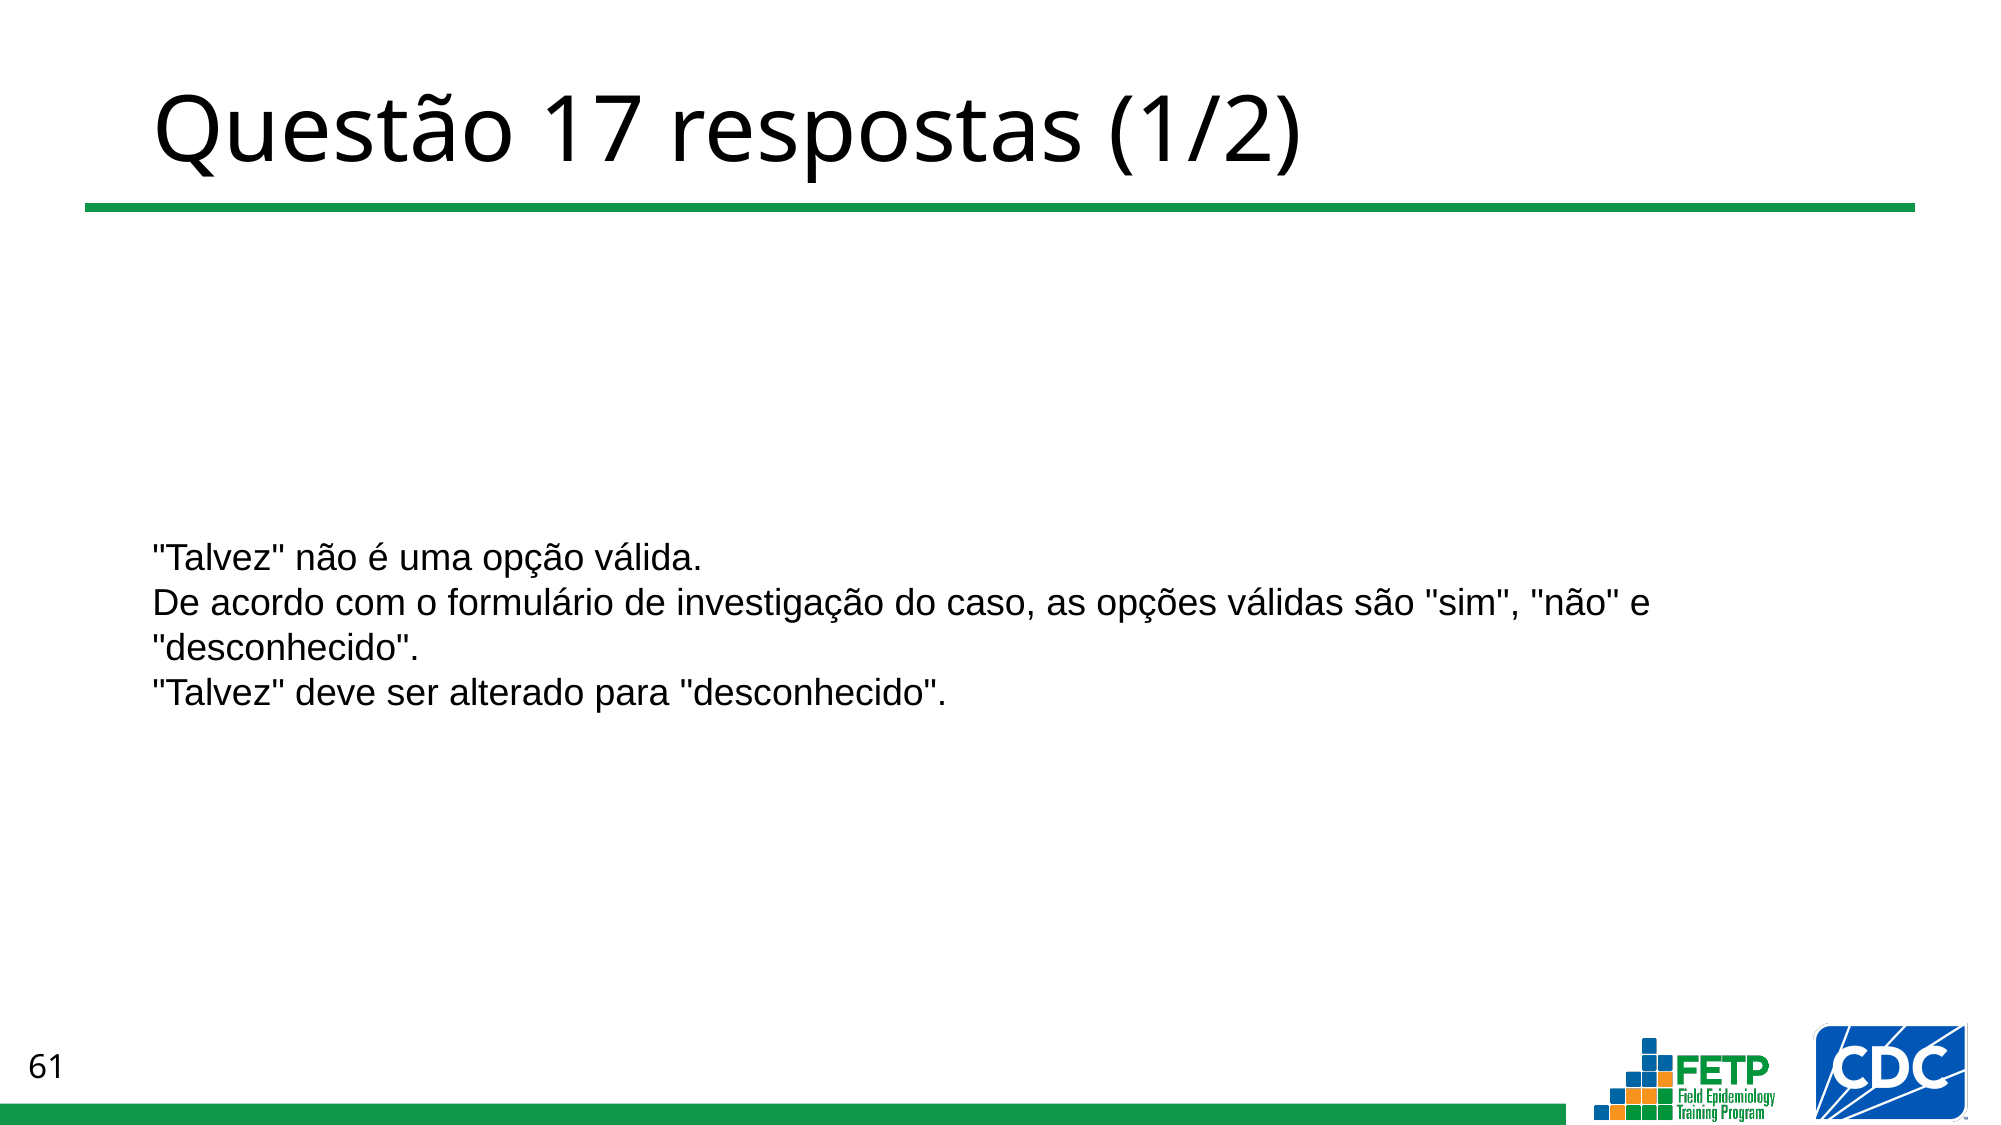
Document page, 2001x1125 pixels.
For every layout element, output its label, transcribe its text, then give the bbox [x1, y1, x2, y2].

list "Talvez" não é uma opção válida. De acordo com o formulário de investigação do caso, as opções válidas são "sim", "não" e "desconhecido". "Talvez" deve ser alterado para "desconhecido". [137, 242, 1725, 1004]
title Questão 17 respostas (1/2) [137, 75, 1863, 207]
picture [1813, 1023, 1968, 1122]
picture [1594, 1038, 1775, 1122]
